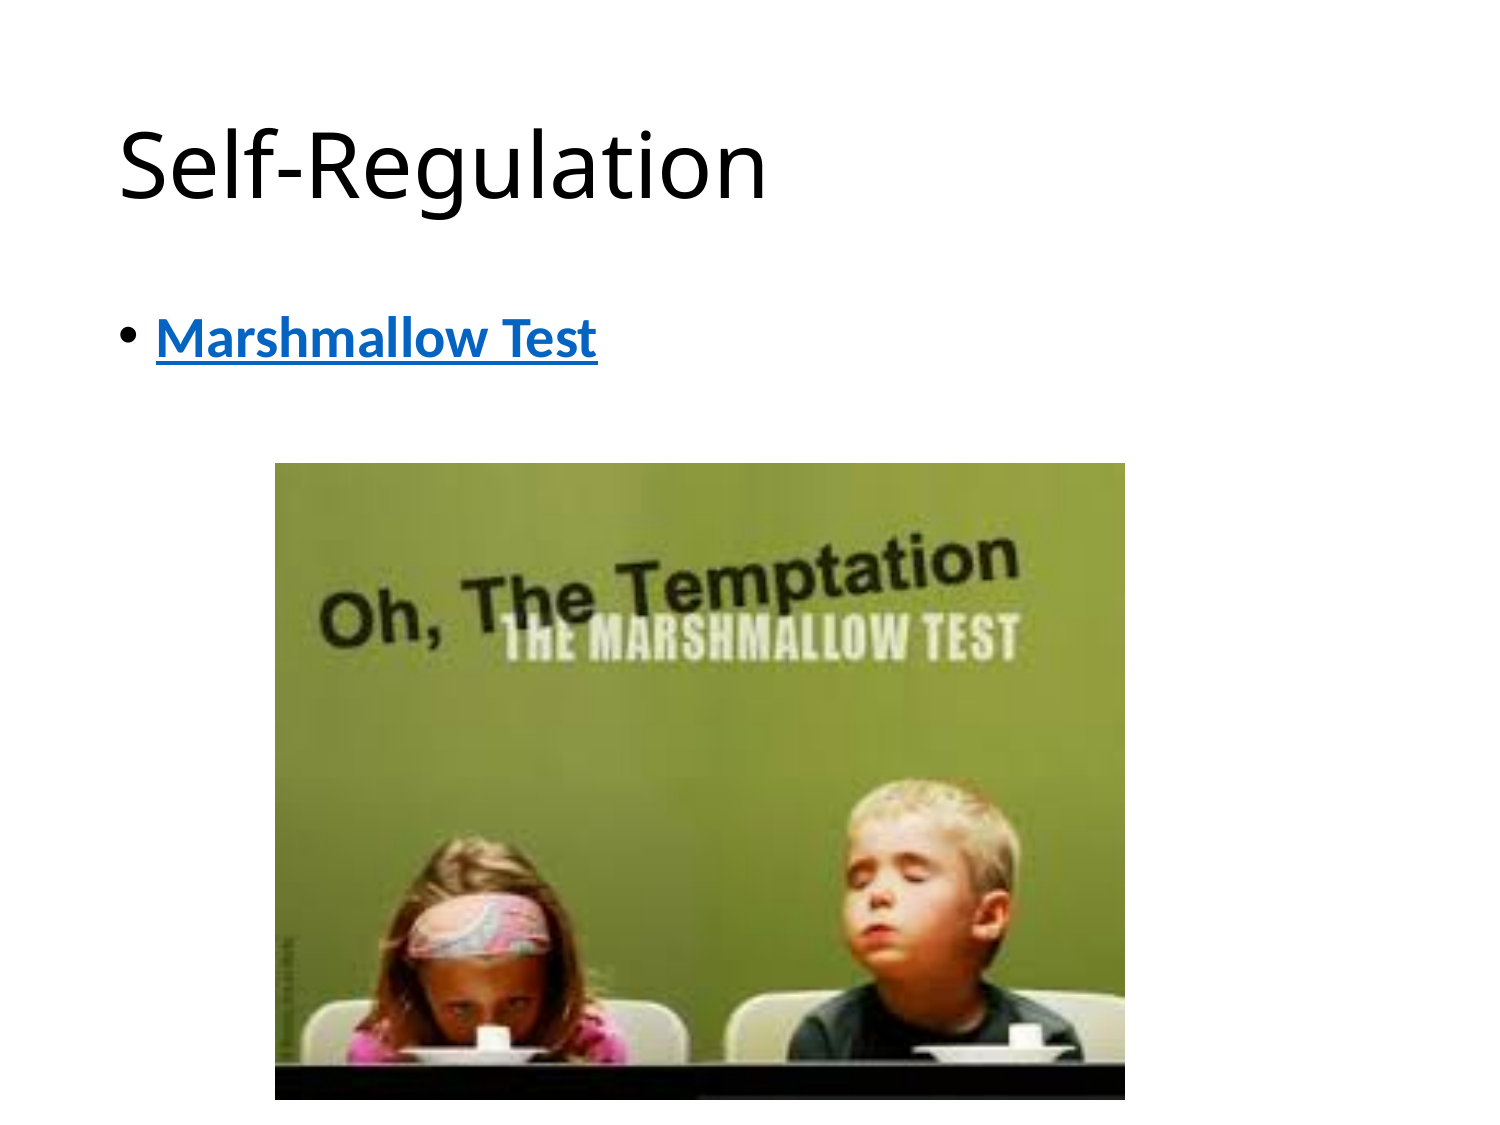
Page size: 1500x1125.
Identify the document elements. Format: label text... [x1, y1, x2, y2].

picture [274, 463, 1125, 1100]
list Marshmallow Test [103, 299, 1397, 1014]
title Self-Regulation [103, 59, 1397, 278]
